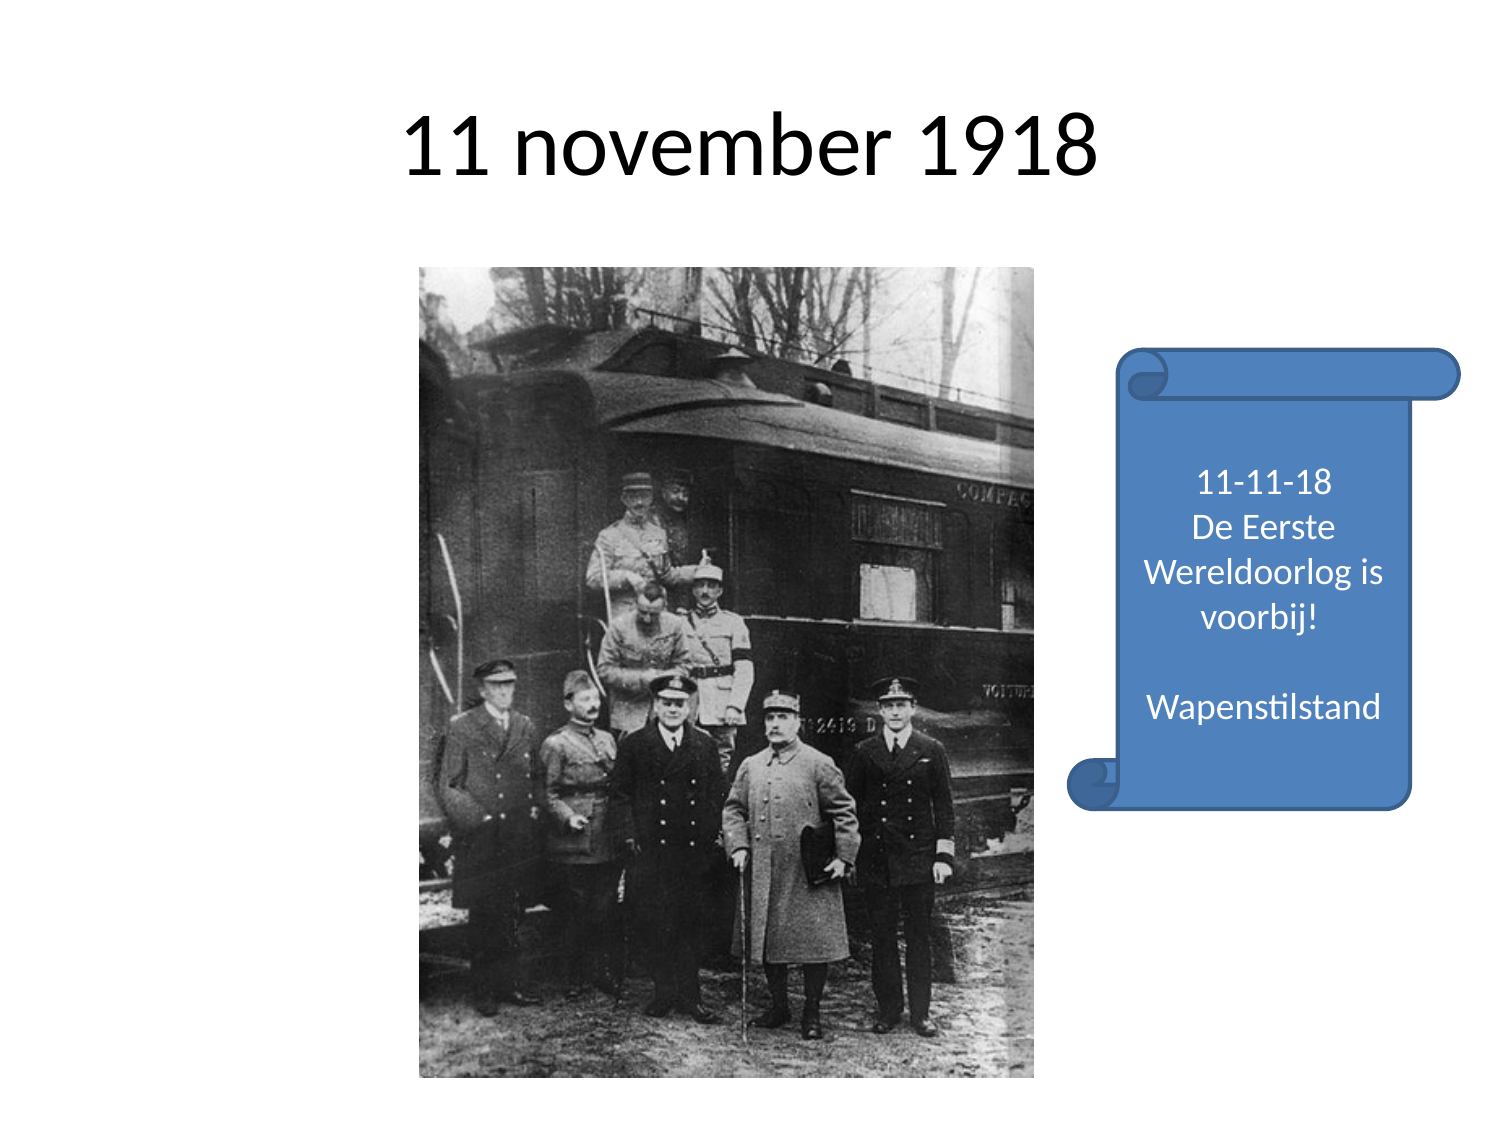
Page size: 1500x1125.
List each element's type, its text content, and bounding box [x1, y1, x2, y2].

picture [418, 266, 1034, 1078]
title 11 november 1918 [75, 45, 1425, 233]
text_box 11-11-18 De Eerste Wereldoorlog is voorbij! Wapenstilstand [1066, 347, 1461, 812]
